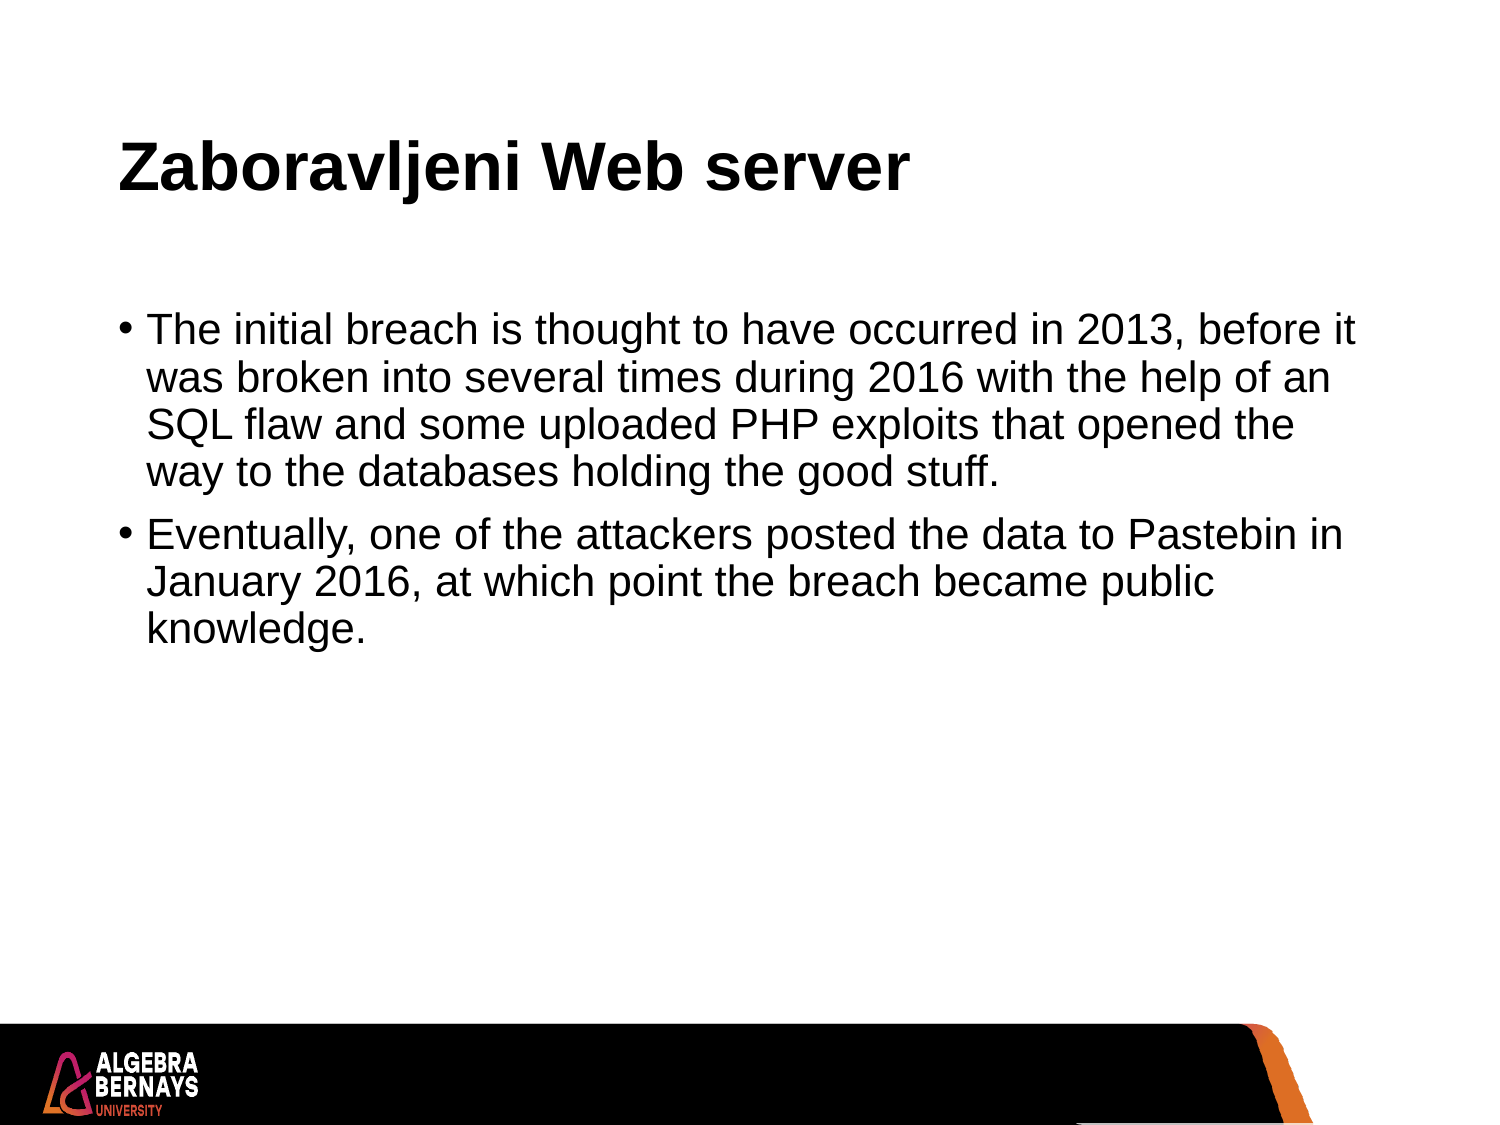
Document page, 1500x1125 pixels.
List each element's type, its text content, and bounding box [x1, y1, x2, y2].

list The initial breach is thought to have occurred in 2013, before it was broken into several times during 2016 with the help of an SQL flaw and some uploaded PHP exploits that opened the way to the databases holding the good stuff. Eventually, one of the attackers posted the data to Pastebin in January 2016, at which point the breach became public knowledge. [103, 299, 1397, 1014]
picture [0, 1023, 1468, 1125]
title Zaboravljeni Web server [103, 59, 1397, 278]
